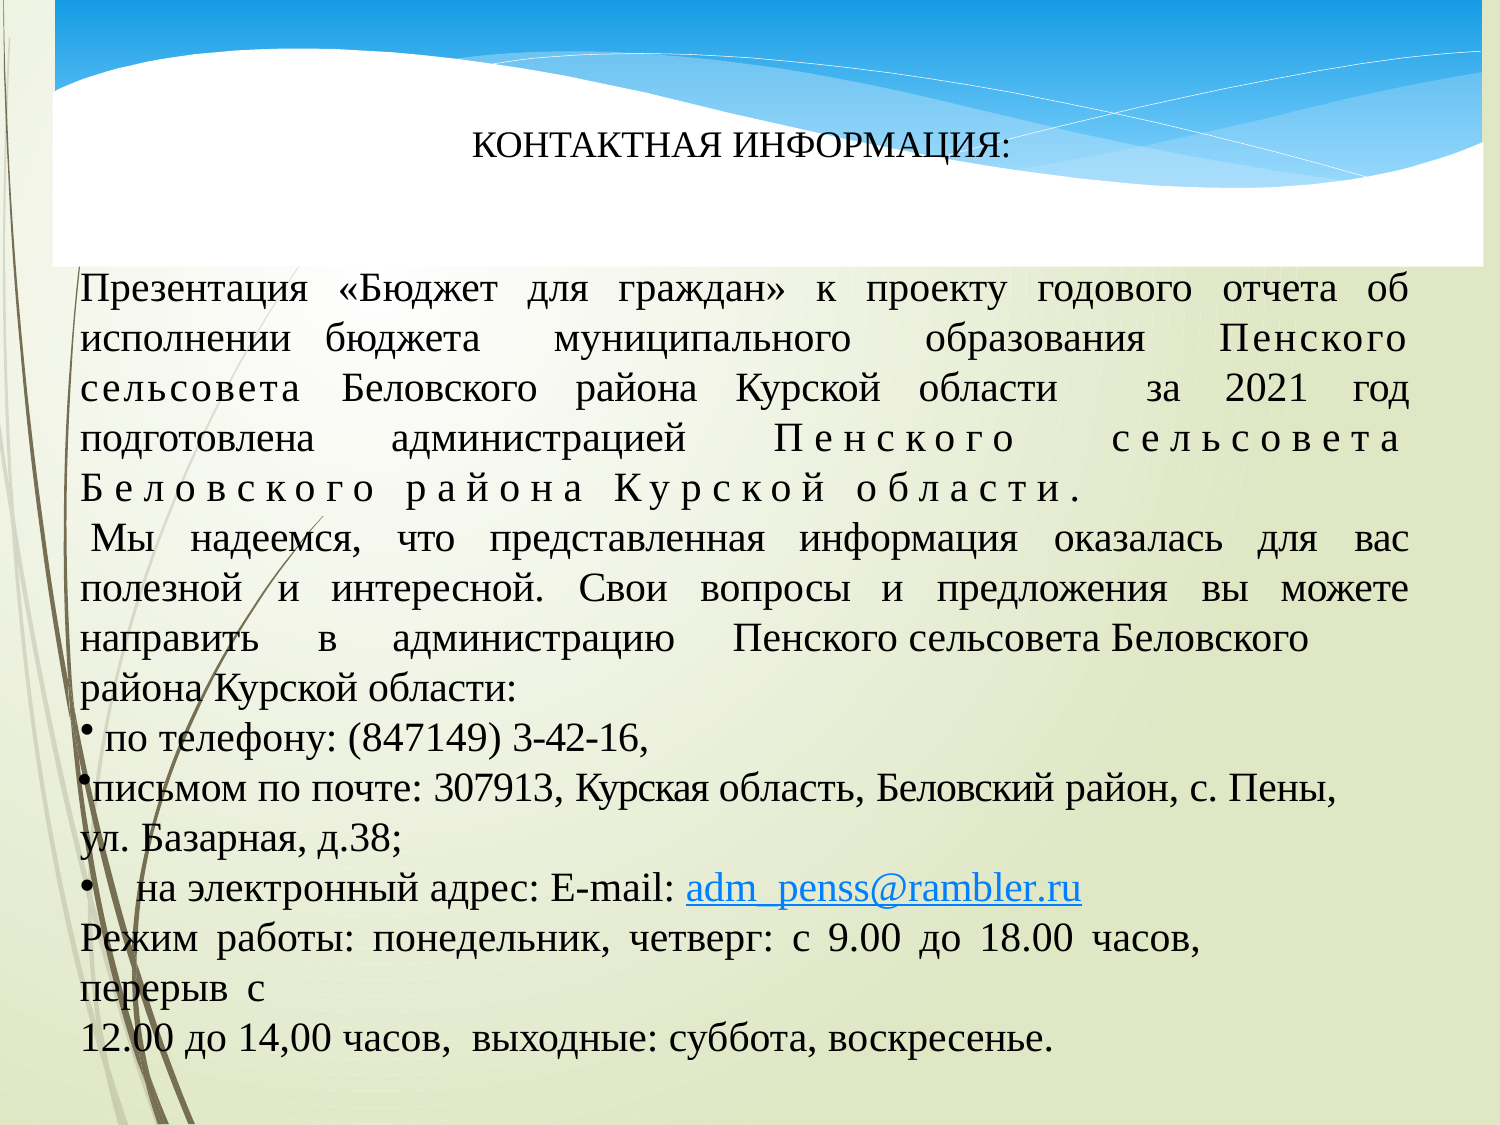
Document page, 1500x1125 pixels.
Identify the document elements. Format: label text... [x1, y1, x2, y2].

text_box Презентация «Бюджет для граждан» к проекту годового отчета об исполнении бюджета муниципального образования Пенского сельсовета Беловского района Курской области за 2021 год подготовлена администрацией Пенского сельсовета Беловского района Курской области. [77, 274, 1411, 510]
text_box оказалась [1051, 507, 1227, 557]
text_box Мы надеемся, что представленная [88, 507, 769, 557]
text_box для вас [1255, 507, 1411, 557]
text_box полезной и интересной. Свои вопросы [77, 557, 853, 607]
text_box информация [797, 507, 1023, 560]
text_box направить в администрацию Пенского сельсовета Беловского района Курской области: по телефону: (847149) 3-42-16, письмом по почте: 307913, Курская область, Беловский район, с. Пены, ул. Базарная, д.38; на электронный адрес: E-mail: adm_penss@rambler.ru Режим работы: понедельник, четверг: с 9.00 до 18.00 часов, перерыв с 12.00 до 14,00 часов, выходные: суббота, воскресенье. [77, 607, 1411, 1060]
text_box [52, 0, 1484, 267]
text_box и предложения вы можете [879, 557, 1411, 607]
